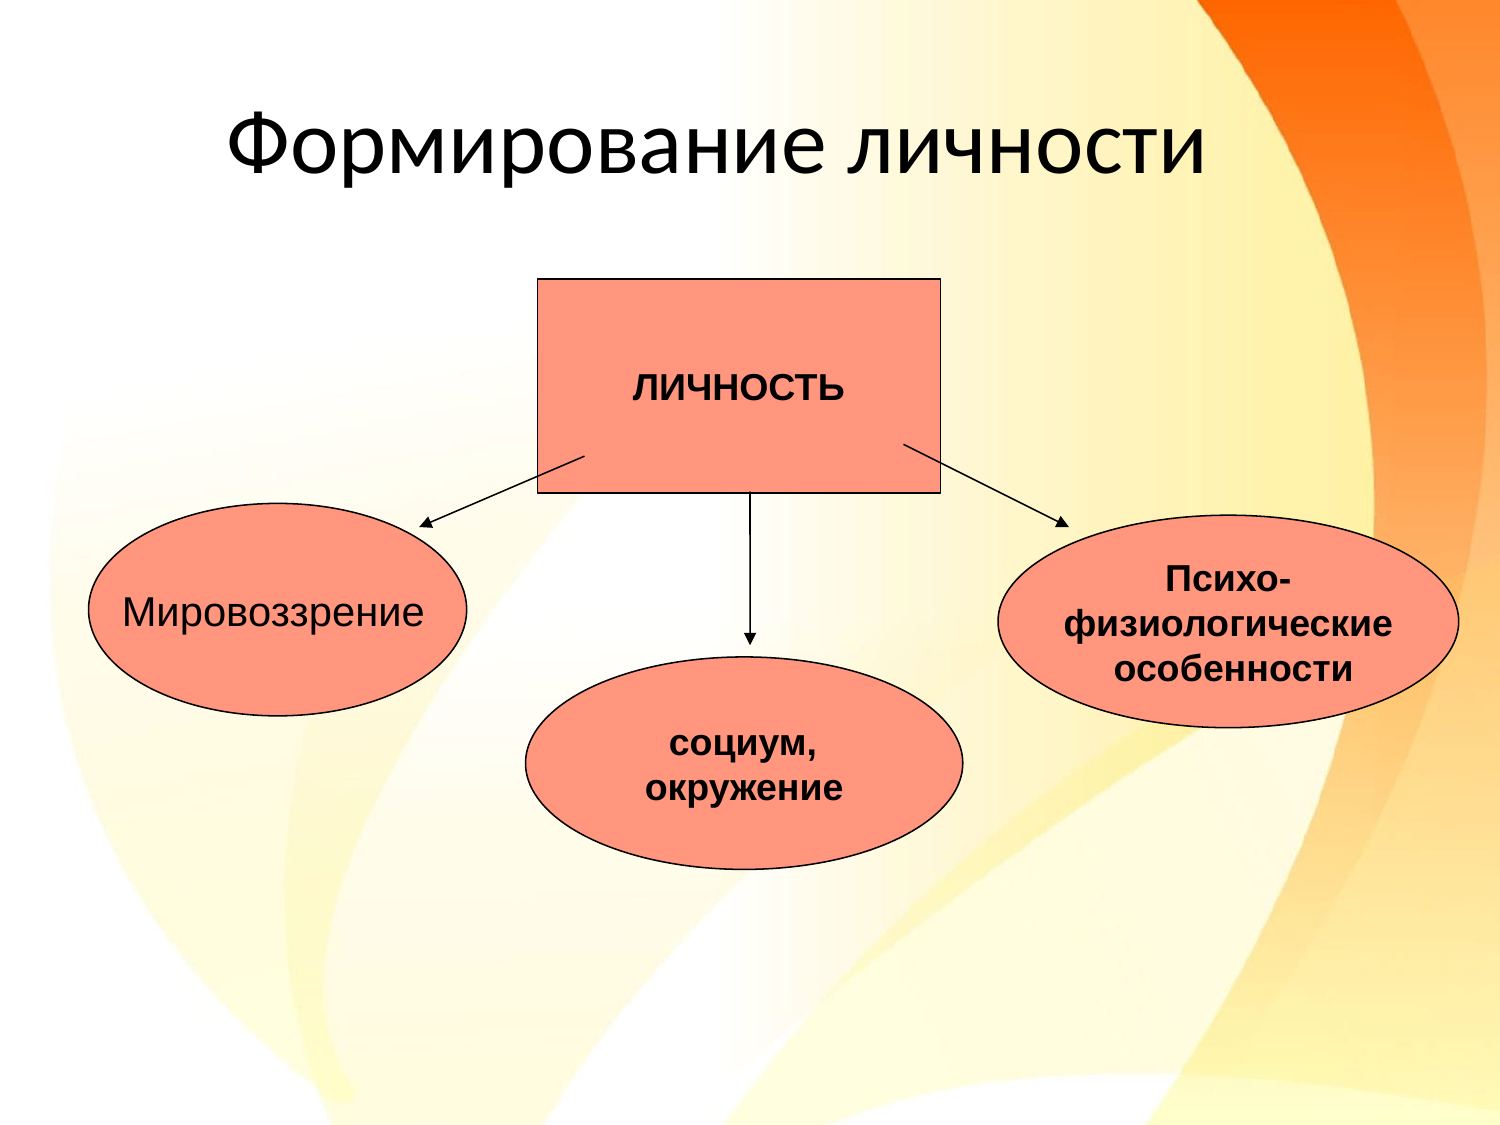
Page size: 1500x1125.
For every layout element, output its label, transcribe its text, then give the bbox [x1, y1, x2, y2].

text_box Психо- физиологические особенности [998, 515, 1459, 728]
picture [0, 0, 1500, 1125]
text_box [903, 444, 1069, 528]
text_box социум, окружение [525, 656, 963, 870]
text_box Мировоззрение [88, 503, 467, 716]
text_box [743, 491, 757, 646]
text_box [419, 456, 585, 528]
list ЛИЧНОСТЬ [537, 278, 941, 493]
title Формирование личности [53, 42, 1404, 231]
